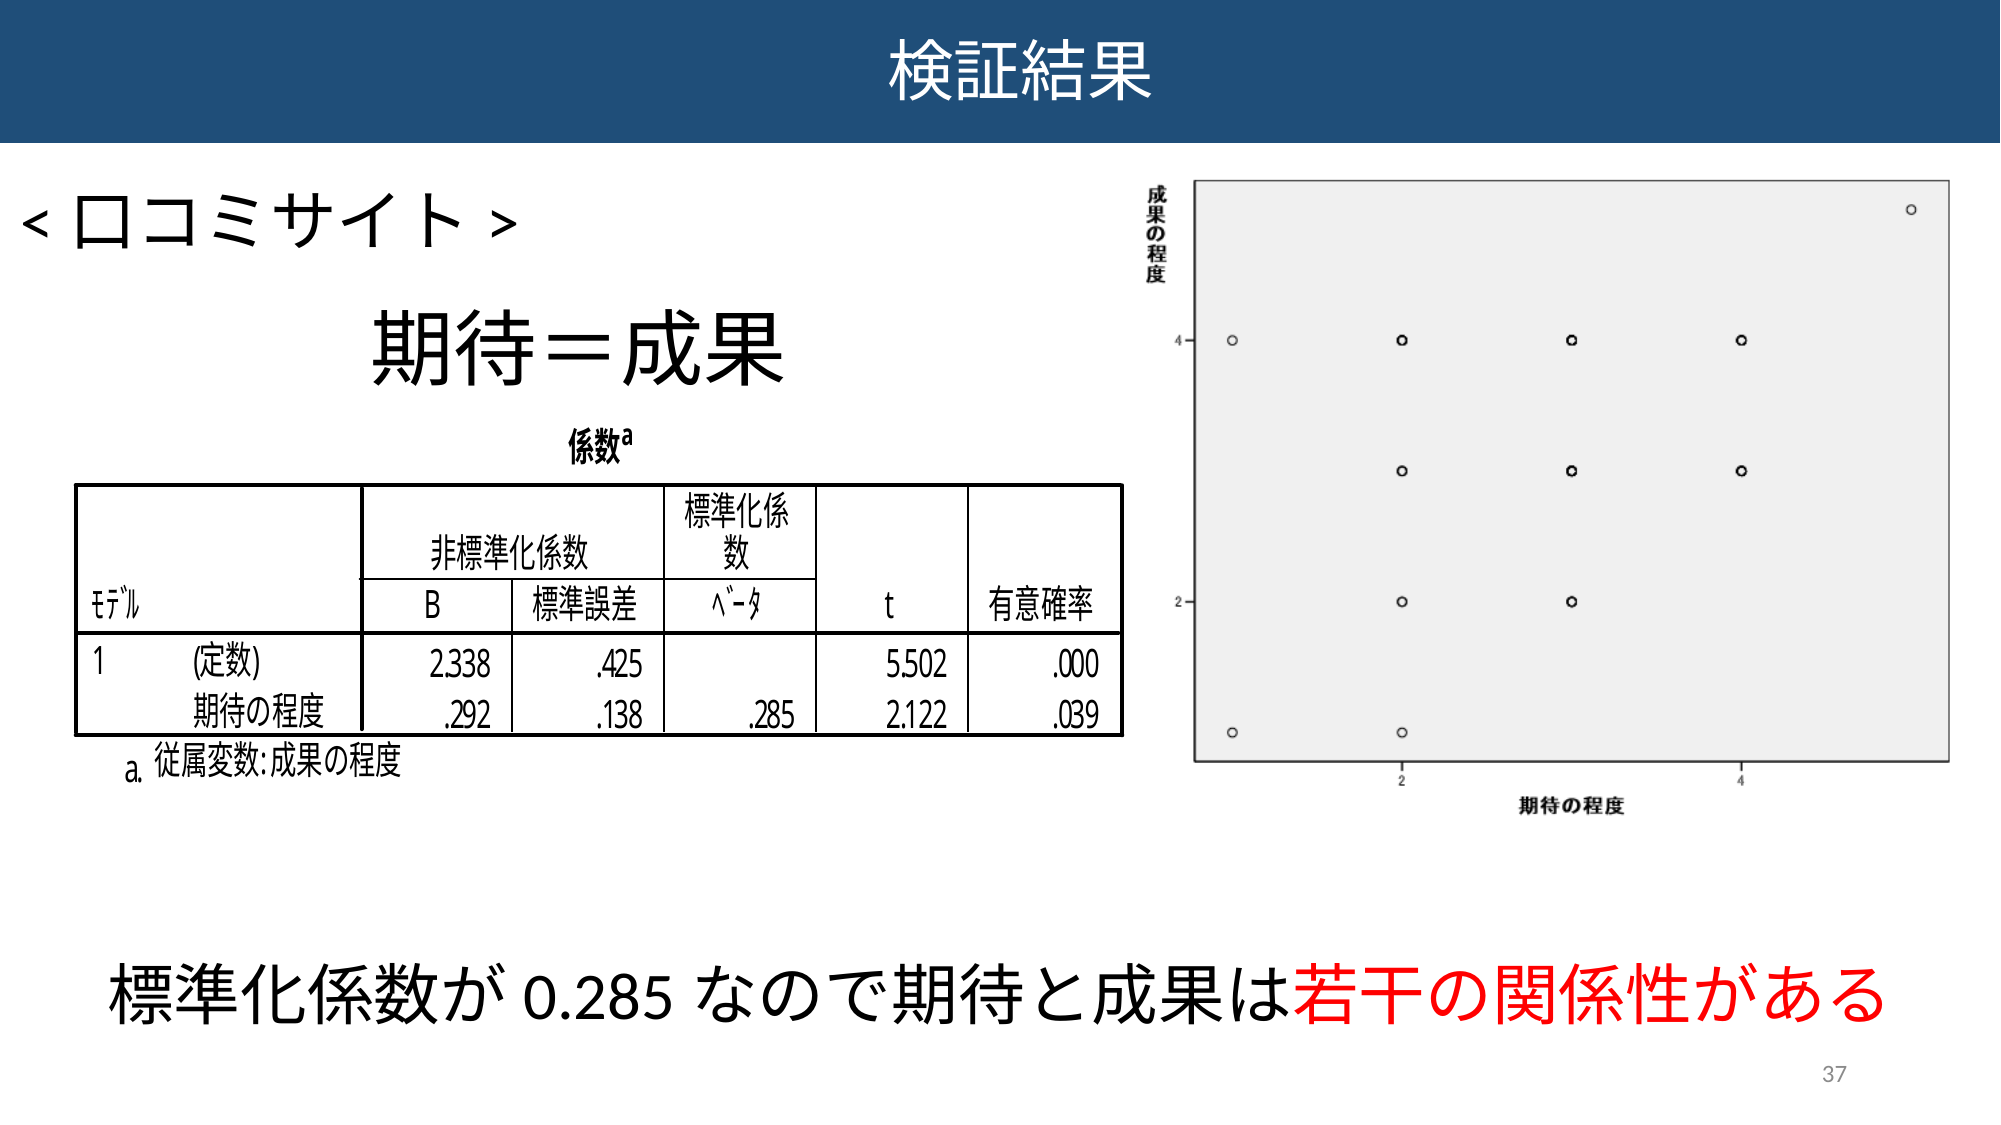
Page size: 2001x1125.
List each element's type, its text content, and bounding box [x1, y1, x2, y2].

picture [0, 0, 2000, 143]
slide_number 37 [1412, 1042, 1863, 1103]
text_box 期待＝成果 [356, 288, 886, 383]
text_box 標準化係数が0.285なので期待と成果は若干の関係性がある [92, 945, 1908, 1041]
text_box <口コミサイト> [6, 171, 535, 267]
picture [55, 164, 1966, 840]
